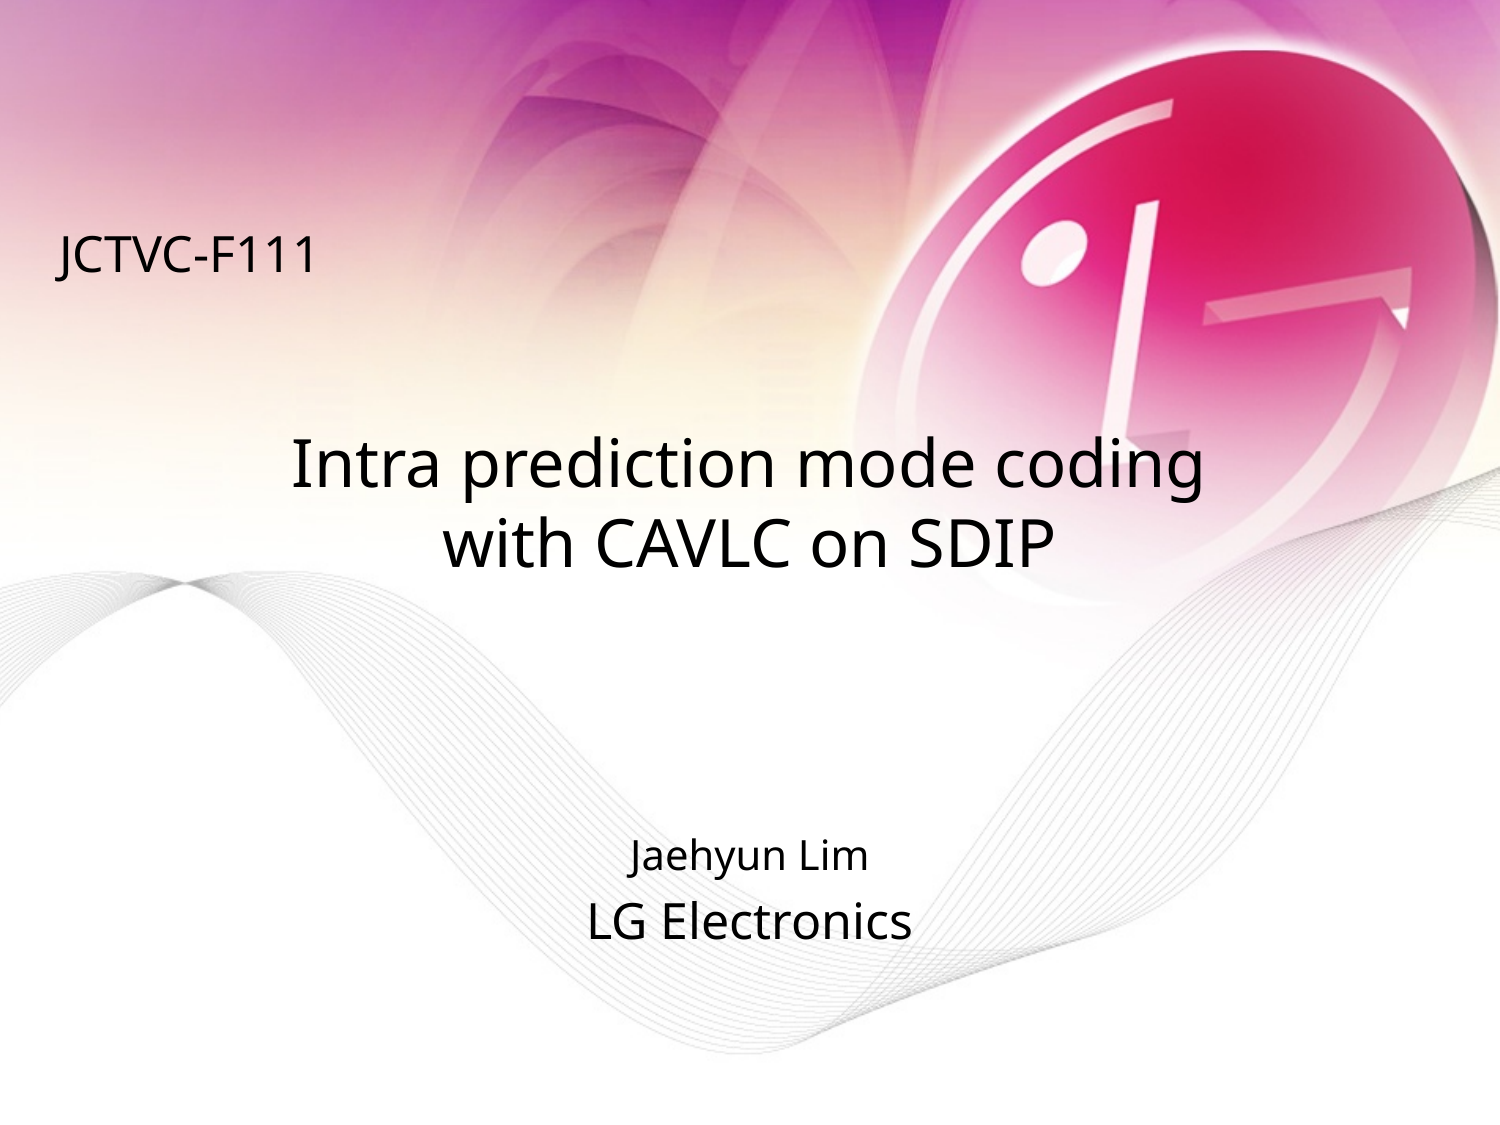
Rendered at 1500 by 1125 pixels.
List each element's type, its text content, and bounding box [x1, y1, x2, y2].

title Intra prediction mode coding with CAVLC on SDIP [112, 380, 1388, 622]
picture [0, 0, 1500, 1125]
subtitle Jaehyun Lim LG Electronics [224, 802, 1276, 977]
text_box JCTVC-F111 [44, 184, 336, 290]
